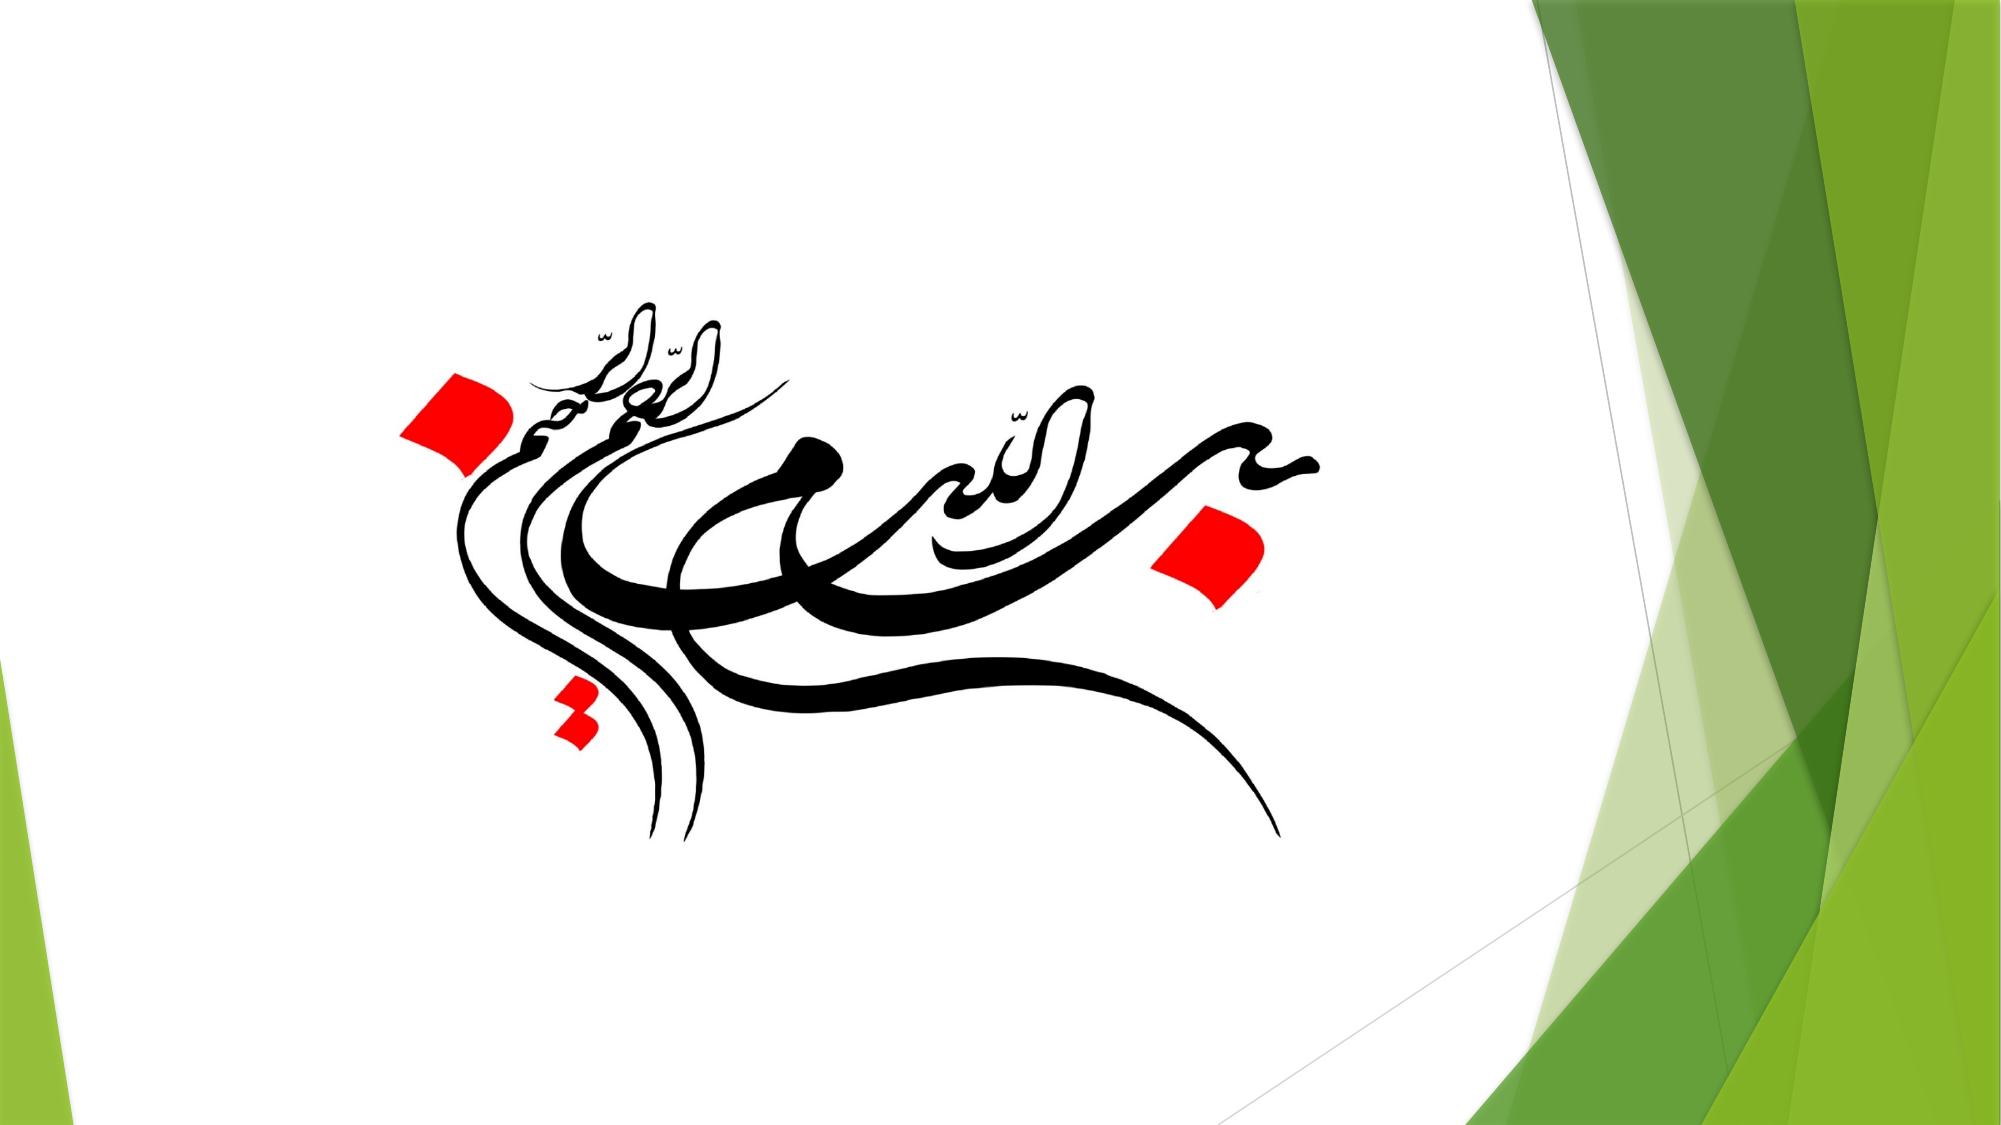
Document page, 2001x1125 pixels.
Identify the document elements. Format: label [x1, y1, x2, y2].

list [299, 174, 1438, 917]
